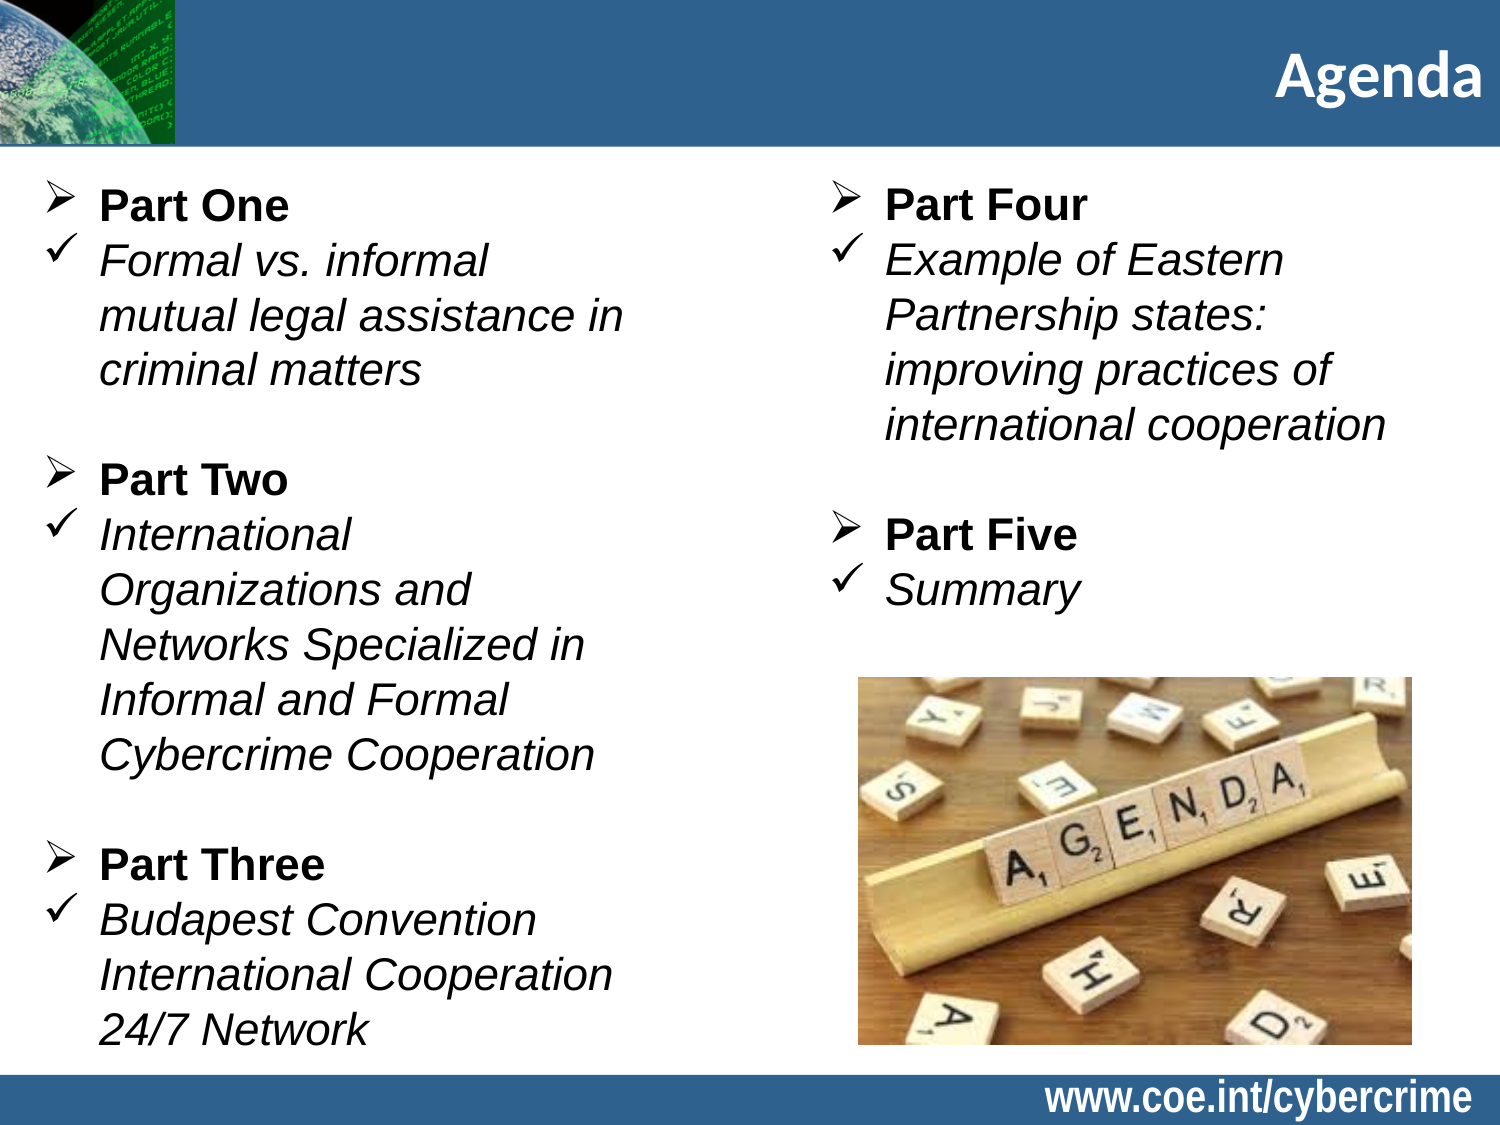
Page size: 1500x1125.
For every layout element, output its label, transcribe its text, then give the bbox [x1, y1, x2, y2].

text_box [0, 1073, 1030, 1125]
picture [0, 0, 175, 144]
text_box Part One Formal vs. informal mutual legal assistance in criminal matters Part Two International Organizations and Networks Specialized in Informal and Formal Cybercrime Cooperation Part Three Budapest Convention International Cooperation 24/7 Network [28, 167, 650, 1118]
picture [858, 676, 1412, 1046]
text_box www.coe.int/cybercrime [1030, 1059, 1500, 1125]
text_box Part Four Example of Eastern Partnership states: improving practices of international cooperation Part Five Summary [813, 167, 1472, 623]
text_box Agenda [177, 0, 1500, 149]
